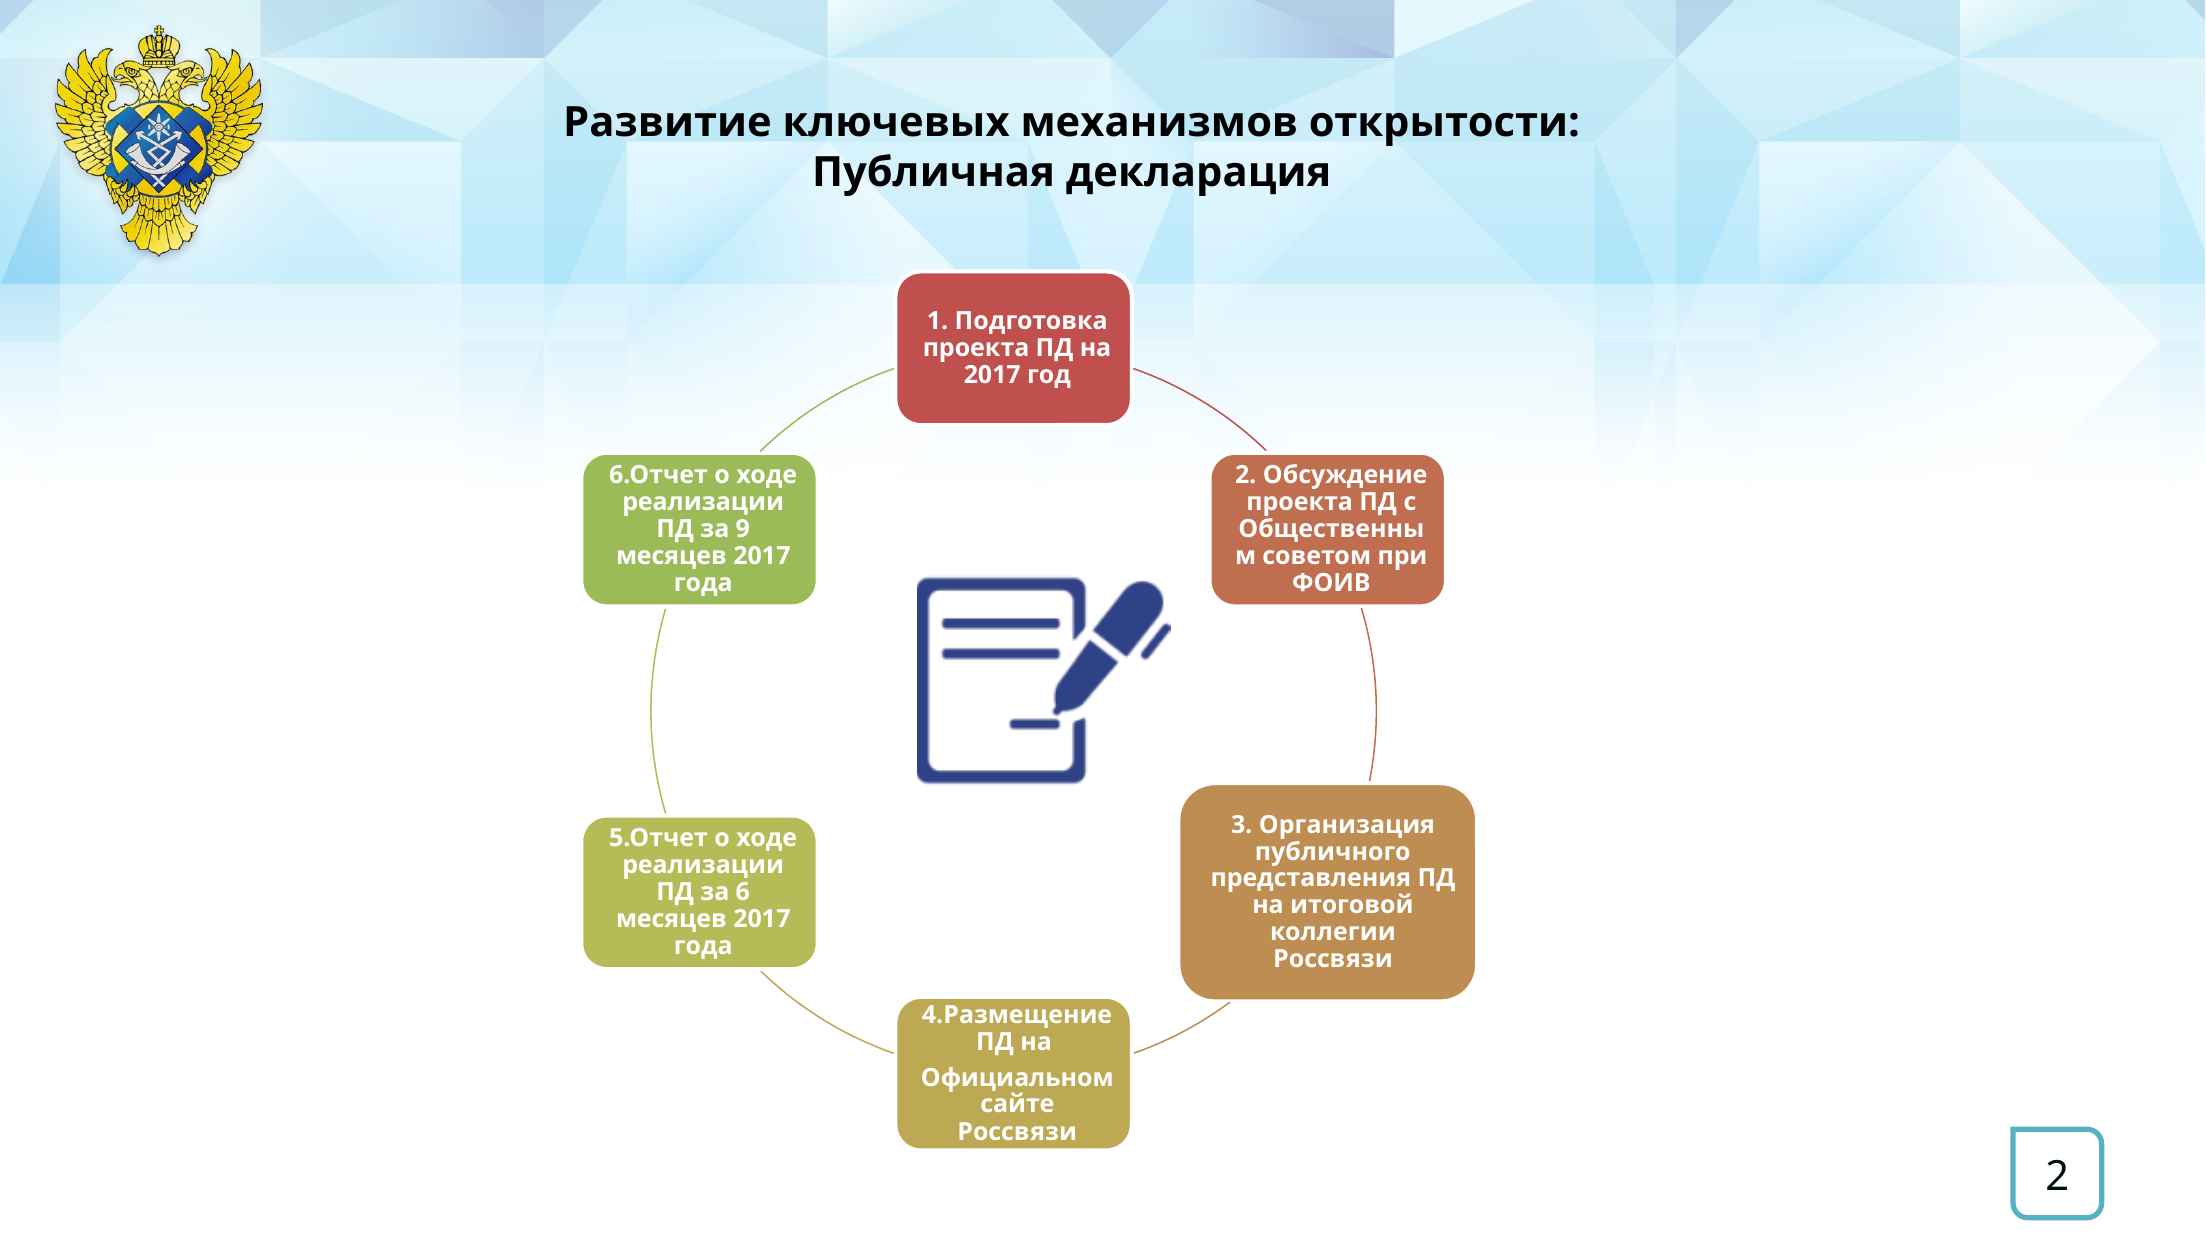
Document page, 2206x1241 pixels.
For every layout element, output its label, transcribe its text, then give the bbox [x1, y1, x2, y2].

picture [0, 0, 2206, 496]
text_box Развитие ключевых механизмов открытости: Публичная декларация [448, 87, 1695, 202]
picture [916, 554, 1171, 808]
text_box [118, 270, 1941, 1152]
text_box 2 [2010, 1127, 2104, 1220]
